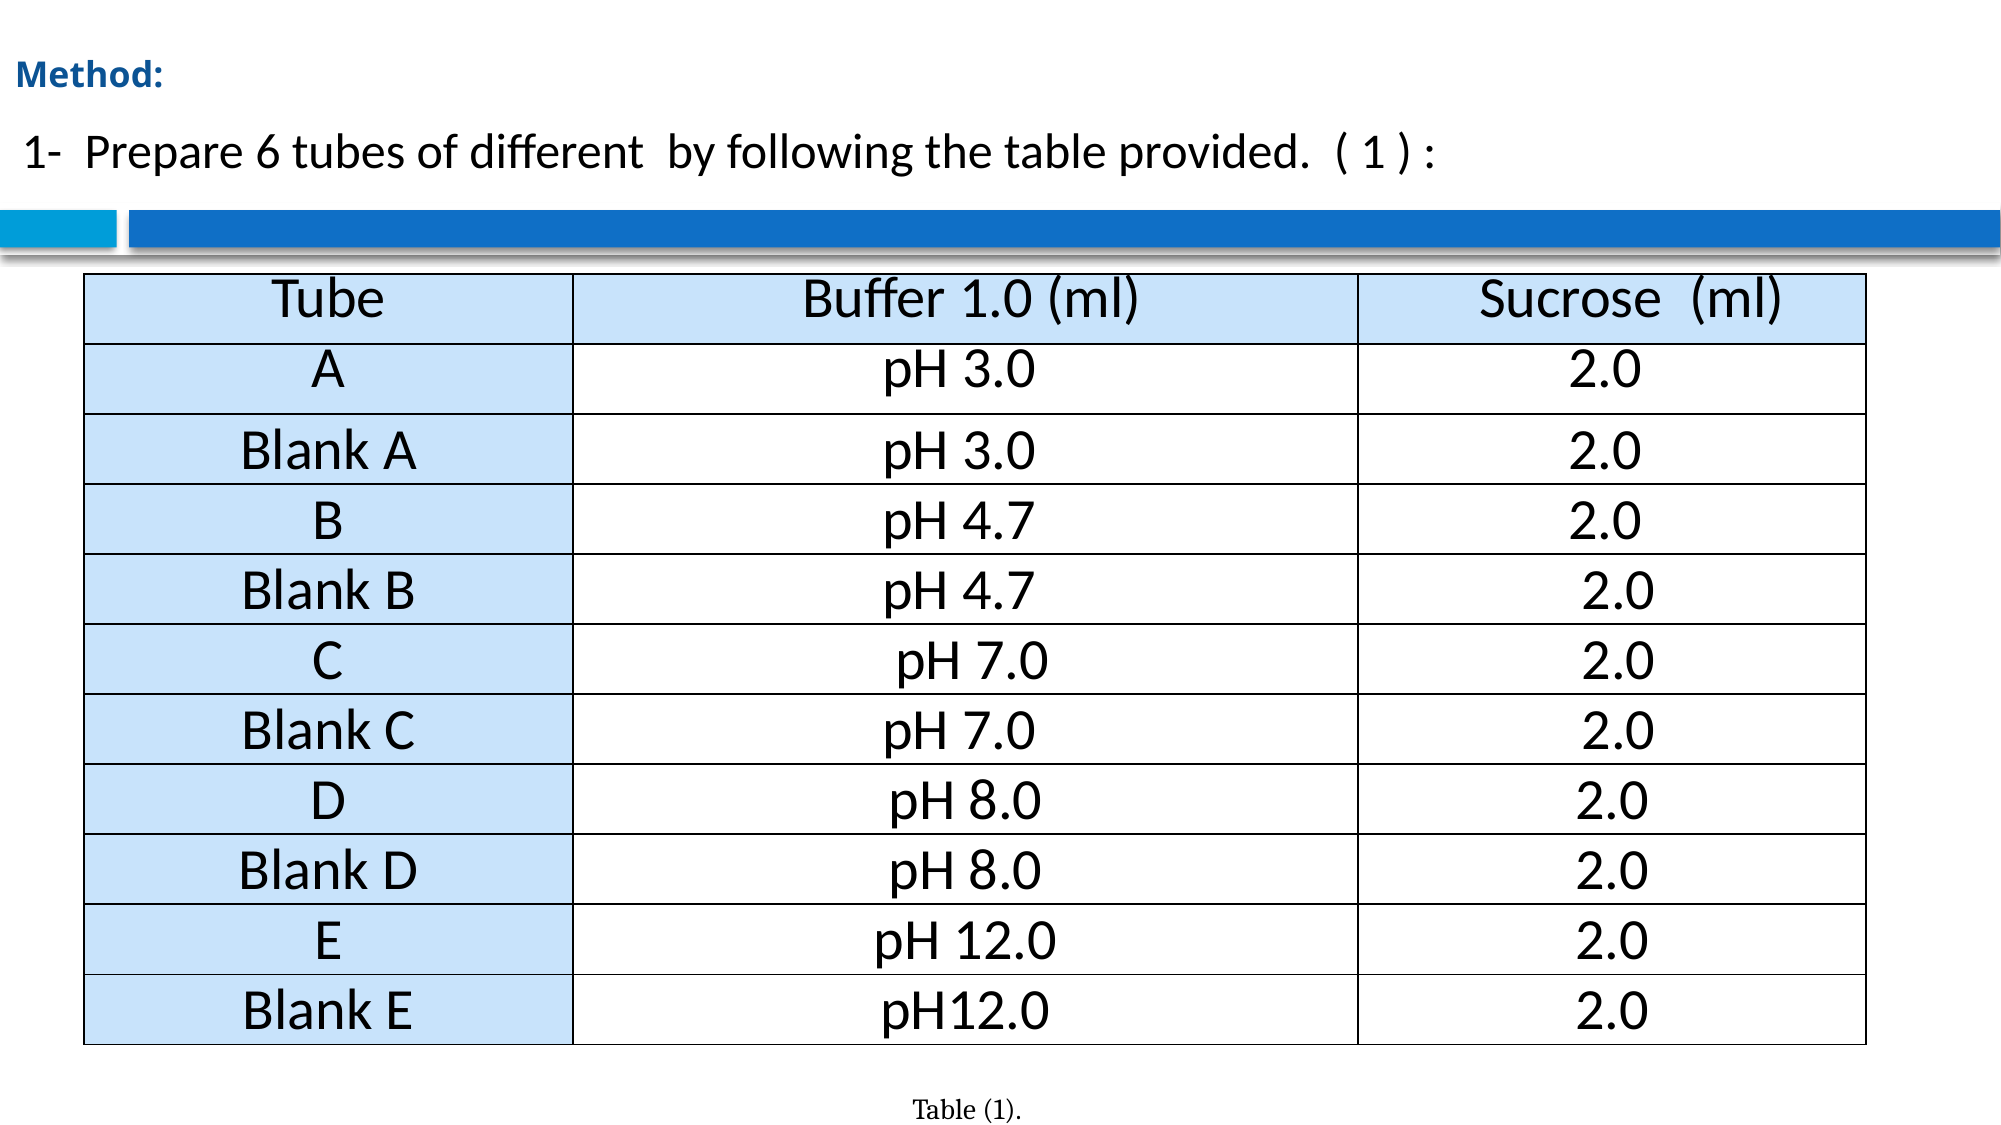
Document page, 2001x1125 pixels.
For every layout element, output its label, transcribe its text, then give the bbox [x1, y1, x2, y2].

table_cell 2.0 [1359, 975, 1865, 1044]
table_cell pH 3.0 [574, 345, 1357, 413]
table_cell pH 4.7 [574, 555, 1357, 623]
table_cell D [85, 765, 572, 833]
title Method: [0, 0, 1725, 147]
table_cell pH 8.0 [574, 835, 1357, 903]
table_cell 2.0 [1359, 485, 1865, 553]
table_cell A [85, 345, 572, 413]
table_cell 2.0 [1359, 695, 1865, 763]
table_cell 2.0 [1359, 345, 1865, 413]
table_header Buffer 1.0 (ml) [574, 275, 1357, 343]
table_header Sucrose (ml) [1359, 275, 1865, 343]
table_cell 2.0 [1359, 415, 1865, 483]
text_box 1- Prepare 6 tubes of different by following the table provided. ( 1 ) : [6, 110, 1453, 246]
table_cell pH 3.0 [574, 415, 1357, 483]
table_cell pH 4.7 [574, 485, 1357, 553]
table_cell pH 12.0 [574, 905, 1357, 974]
table_cell 2.0 [1359, 835, 1865, 903]
table_cell pH 7.0 [574, 625, 1357, 693]
table_cell 2.0 [1359, 625, 1865, 693]
table_cell Blank C [85, 695, 572, 763]
table_cell Blank B [85, 555, 572, 623]
table_cell 2.0 [1359, 765, 1865, 833]
table_cell pH 7.0 [574, 695, 1357, 763]
table_cell Blank D [85, 835, 572, 903]
table_cell pH12.0 [574, 975, 1357, 1044]
table_cell C [85, 625, 572, 693]
table_cell 2.0 [1359, 555, 1865, 623]
table_cell 2.0 [1359, 905, 1865, 974]
table_cell Blank A [85, 415, 572, 483]
text_box Table (1). [897, 1082, 1095, 1125]
table_cell pH 8.0 [574, 765, 1357, 833]
table_cell E [85, 905, 572, 974]
table_cell B [85, 485, 572, 553]
table_cell Blank E [85, 975, 572, 1044]
table_header Tube [85, 275, 572, 343]
